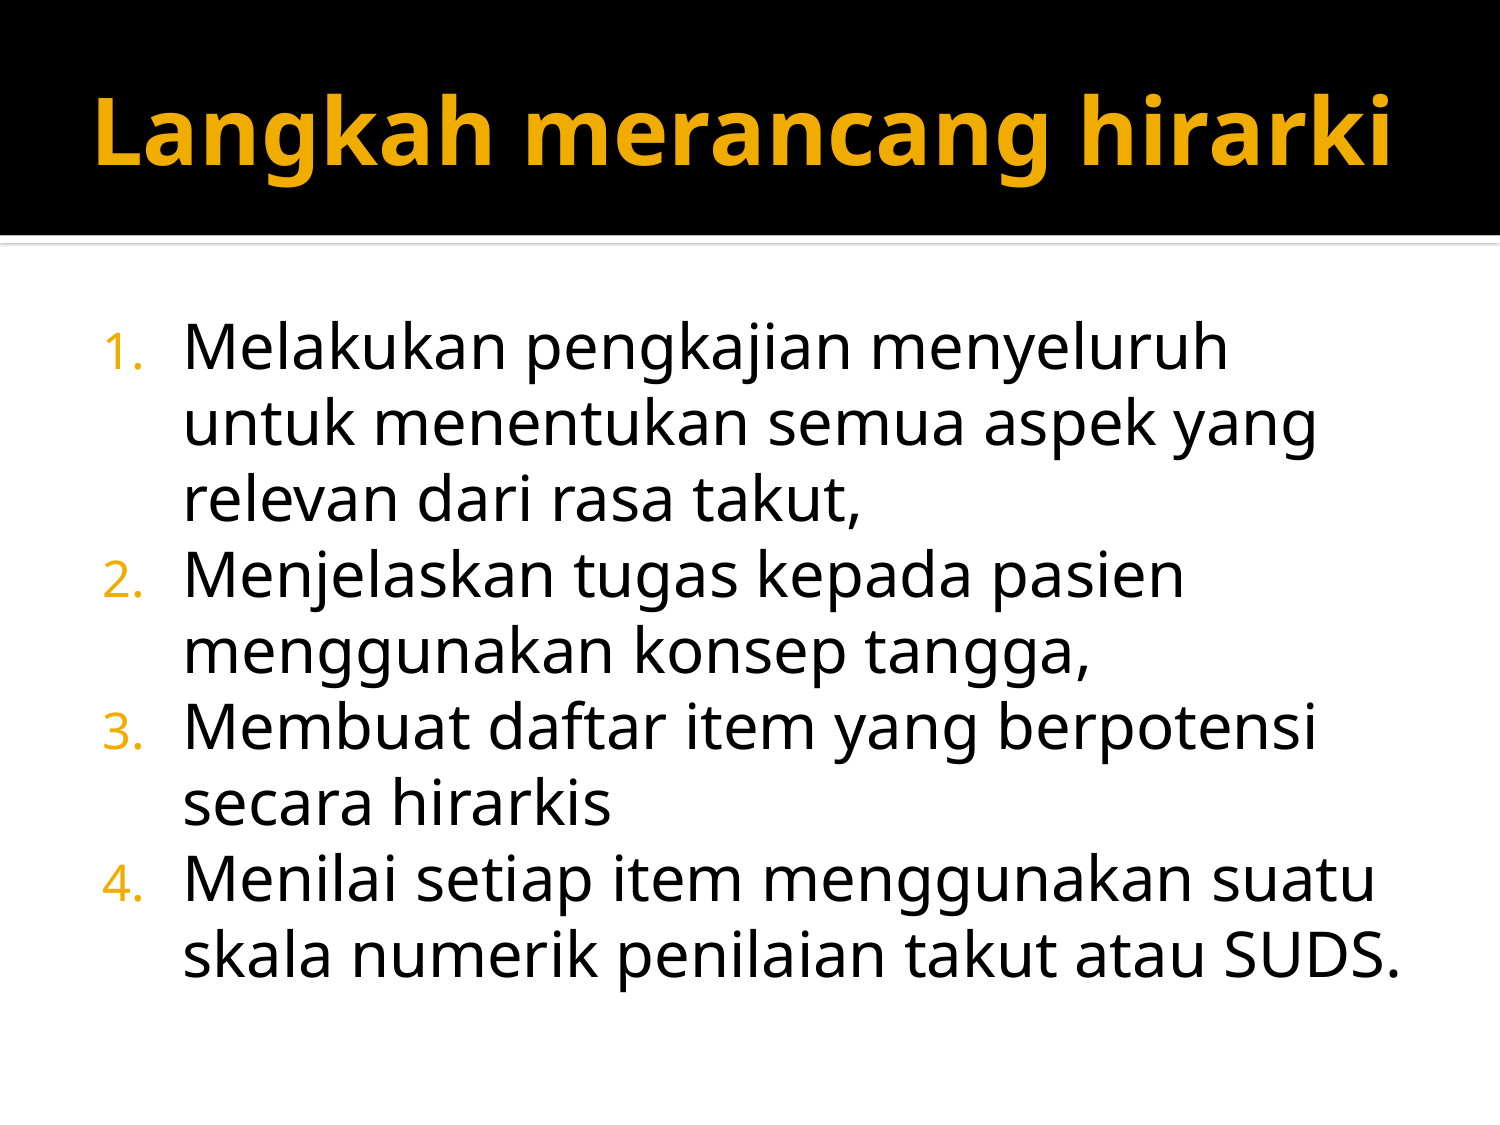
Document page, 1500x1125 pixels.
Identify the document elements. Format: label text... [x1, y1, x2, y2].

title Langkah merancang hirarki [75, 25, 1425, 231]
list Melakukan pengkajian menyeluruh untuk menentukan semua aspek yang relevan dari rasa takut, Menjelaskan tugas kepada pasien menggunakan konsep tangga, Membuat daftar item yang berpotensi secara hirarkis Menilai setiap item menggunakan suatu skala numerik penilaian takut atau SUDS. [75, 291, 1425, 1050]
